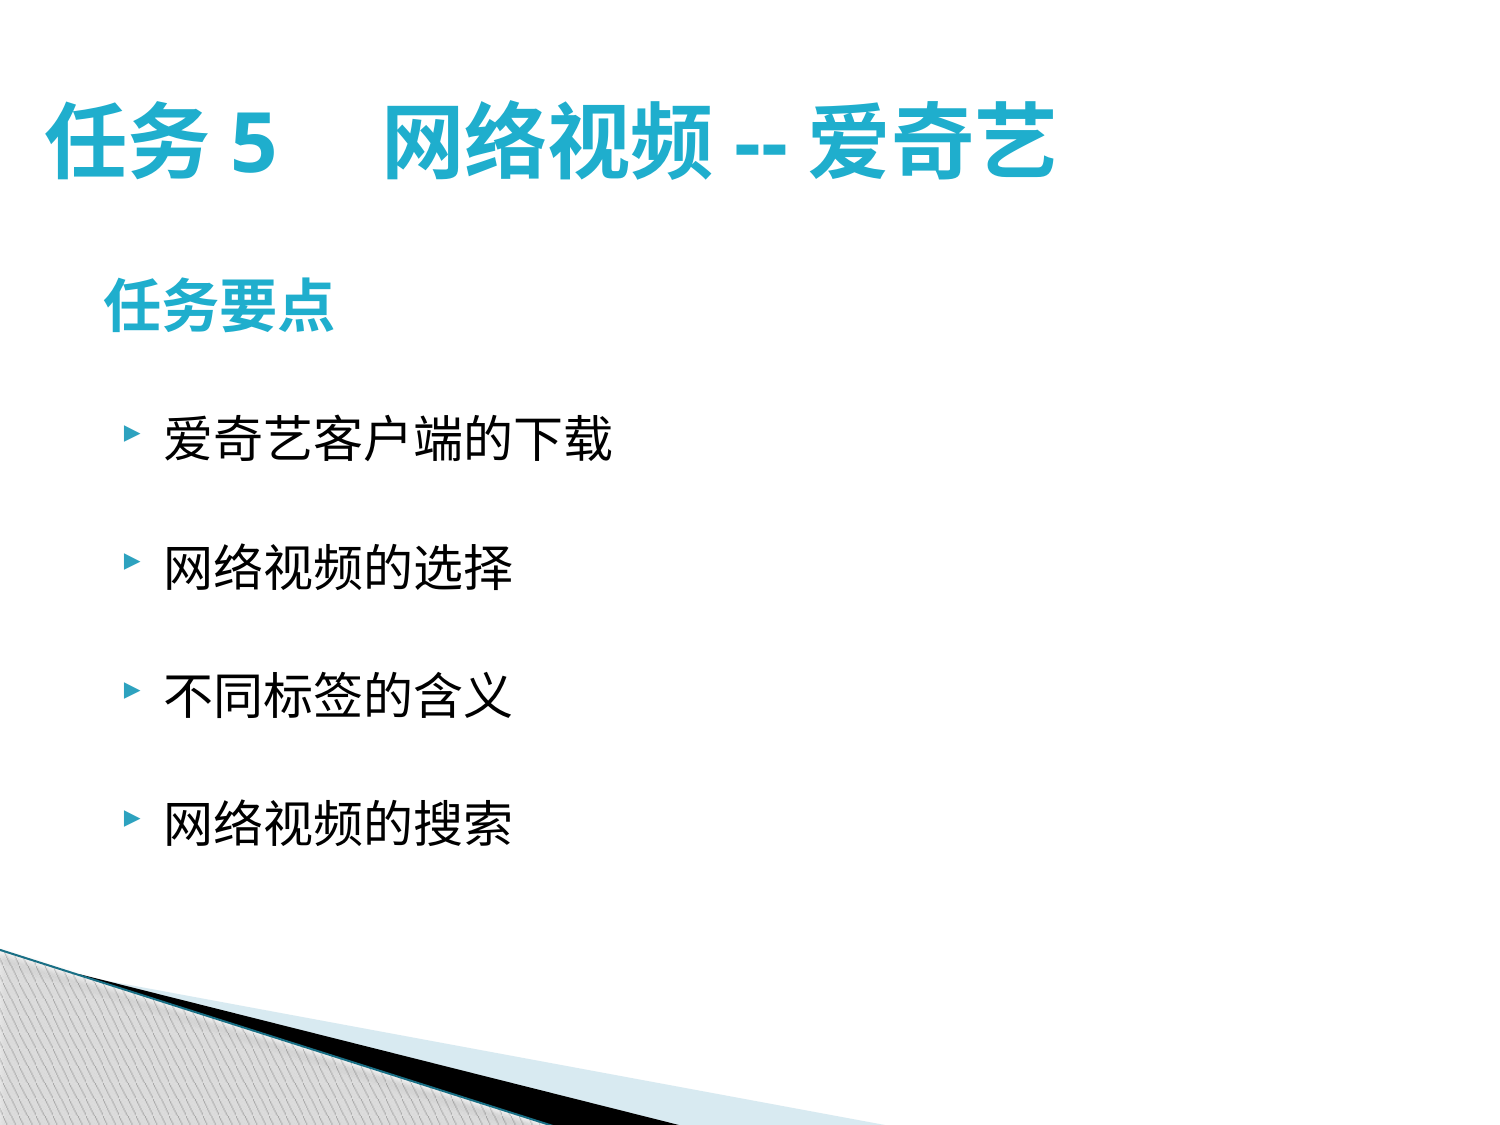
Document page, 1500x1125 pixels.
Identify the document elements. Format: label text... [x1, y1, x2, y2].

list 任务要点 爱奇艺客户端的下载 网络视频的选择 不同标签的含义 网络视频的搜索 [88, 233, 1436, 1012]
title 任务5 网络视频--爱奇艺 [29, 45, 1500, 233]
